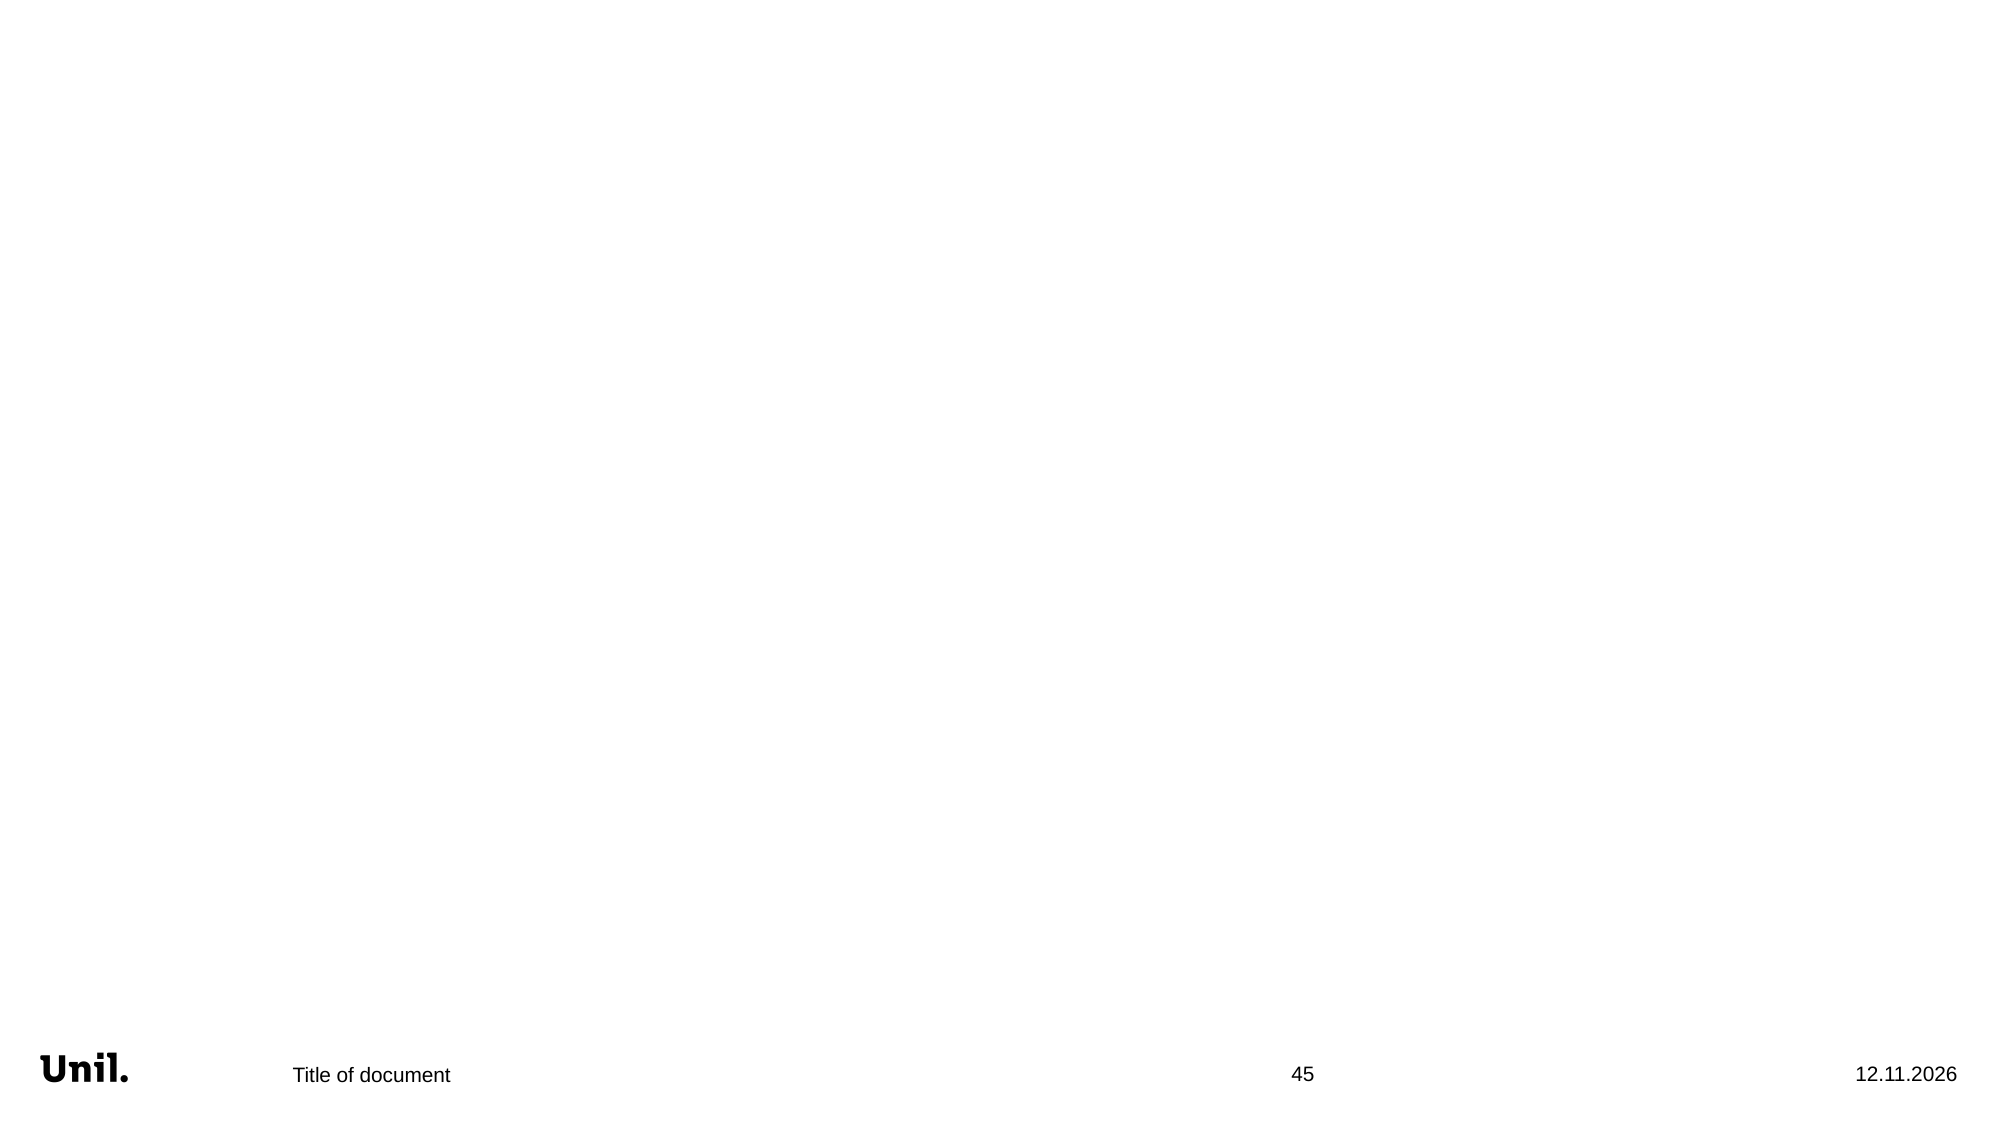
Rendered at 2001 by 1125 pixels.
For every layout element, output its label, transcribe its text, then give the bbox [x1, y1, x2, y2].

picture [27, 1042, 141, 1095]
slide_number 45 [1250, 1037, 1355, 1086]
footer Title of document [292, 1011, 1048, 1087]
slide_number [1789, 1026, 1958, 1086]
